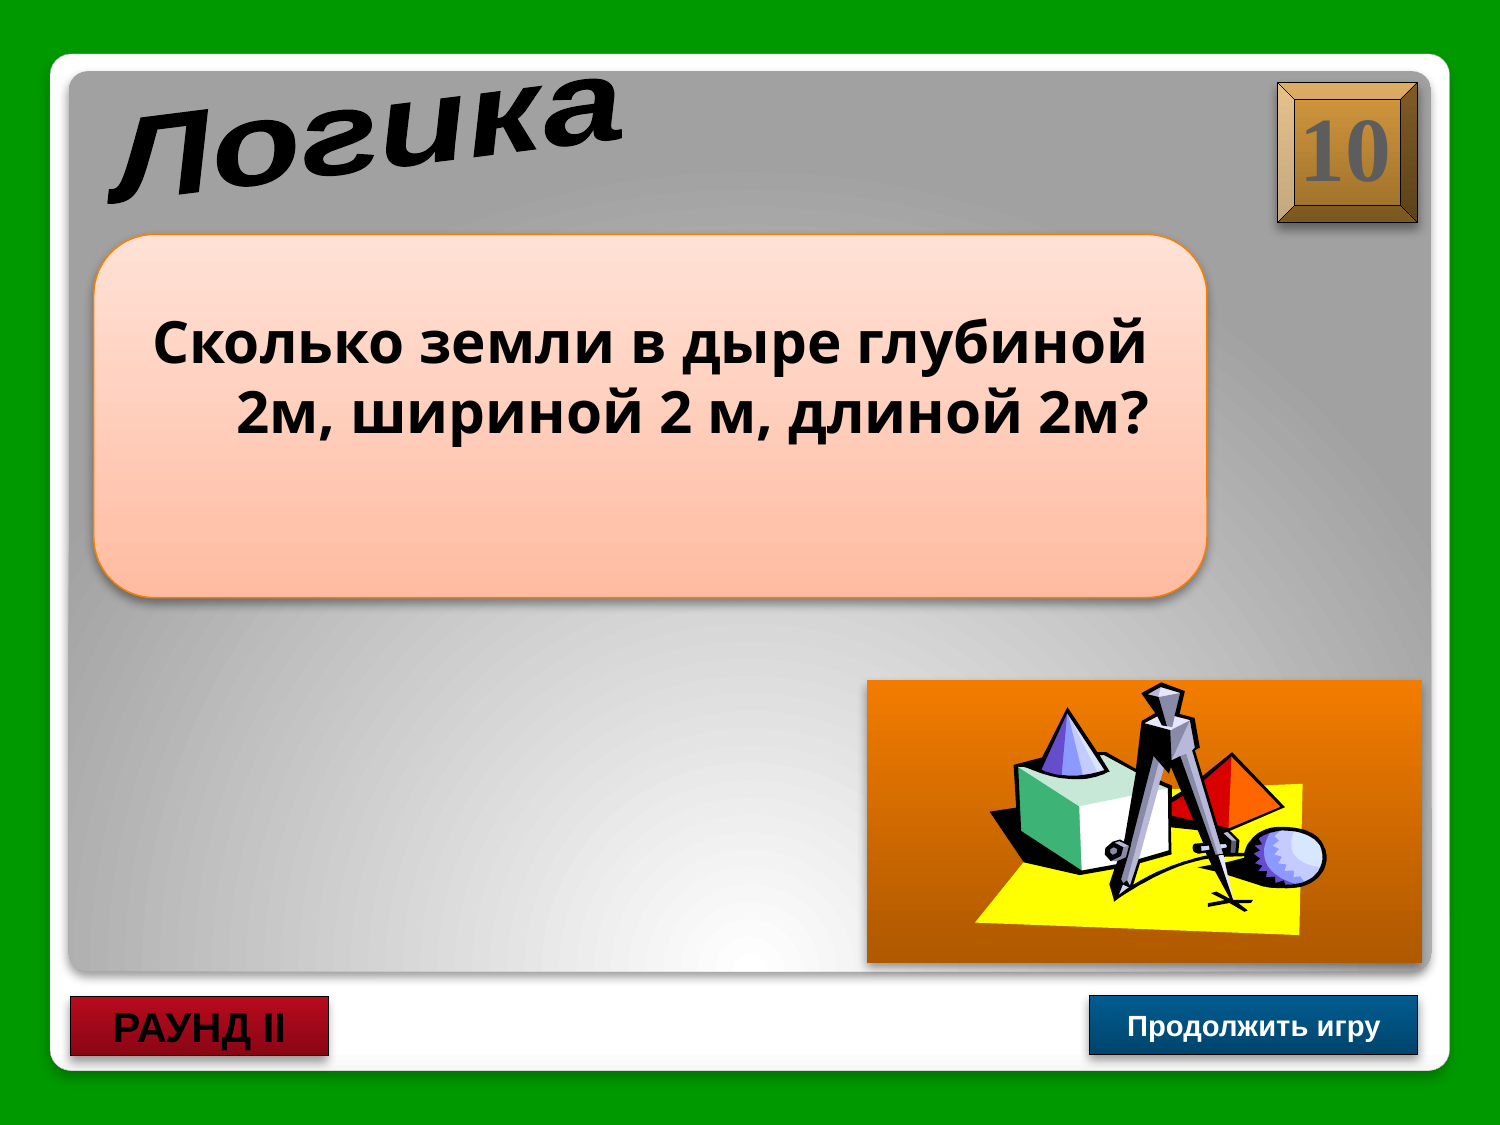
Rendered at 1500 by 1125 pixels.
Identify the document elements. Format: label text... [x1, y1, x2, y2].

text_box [1277, 81, 1419, 223]
text_box Сколько земли в дыре глубиной 2м, шириной 2 м, длиной 2м? [92, 233, 1208, 599]
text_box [866, 679, 1423, 964]
text_box Продолжить игру [1089, 995, 1418, 1055]
text_box РАУНД II [70, 996, 329, 1056]
